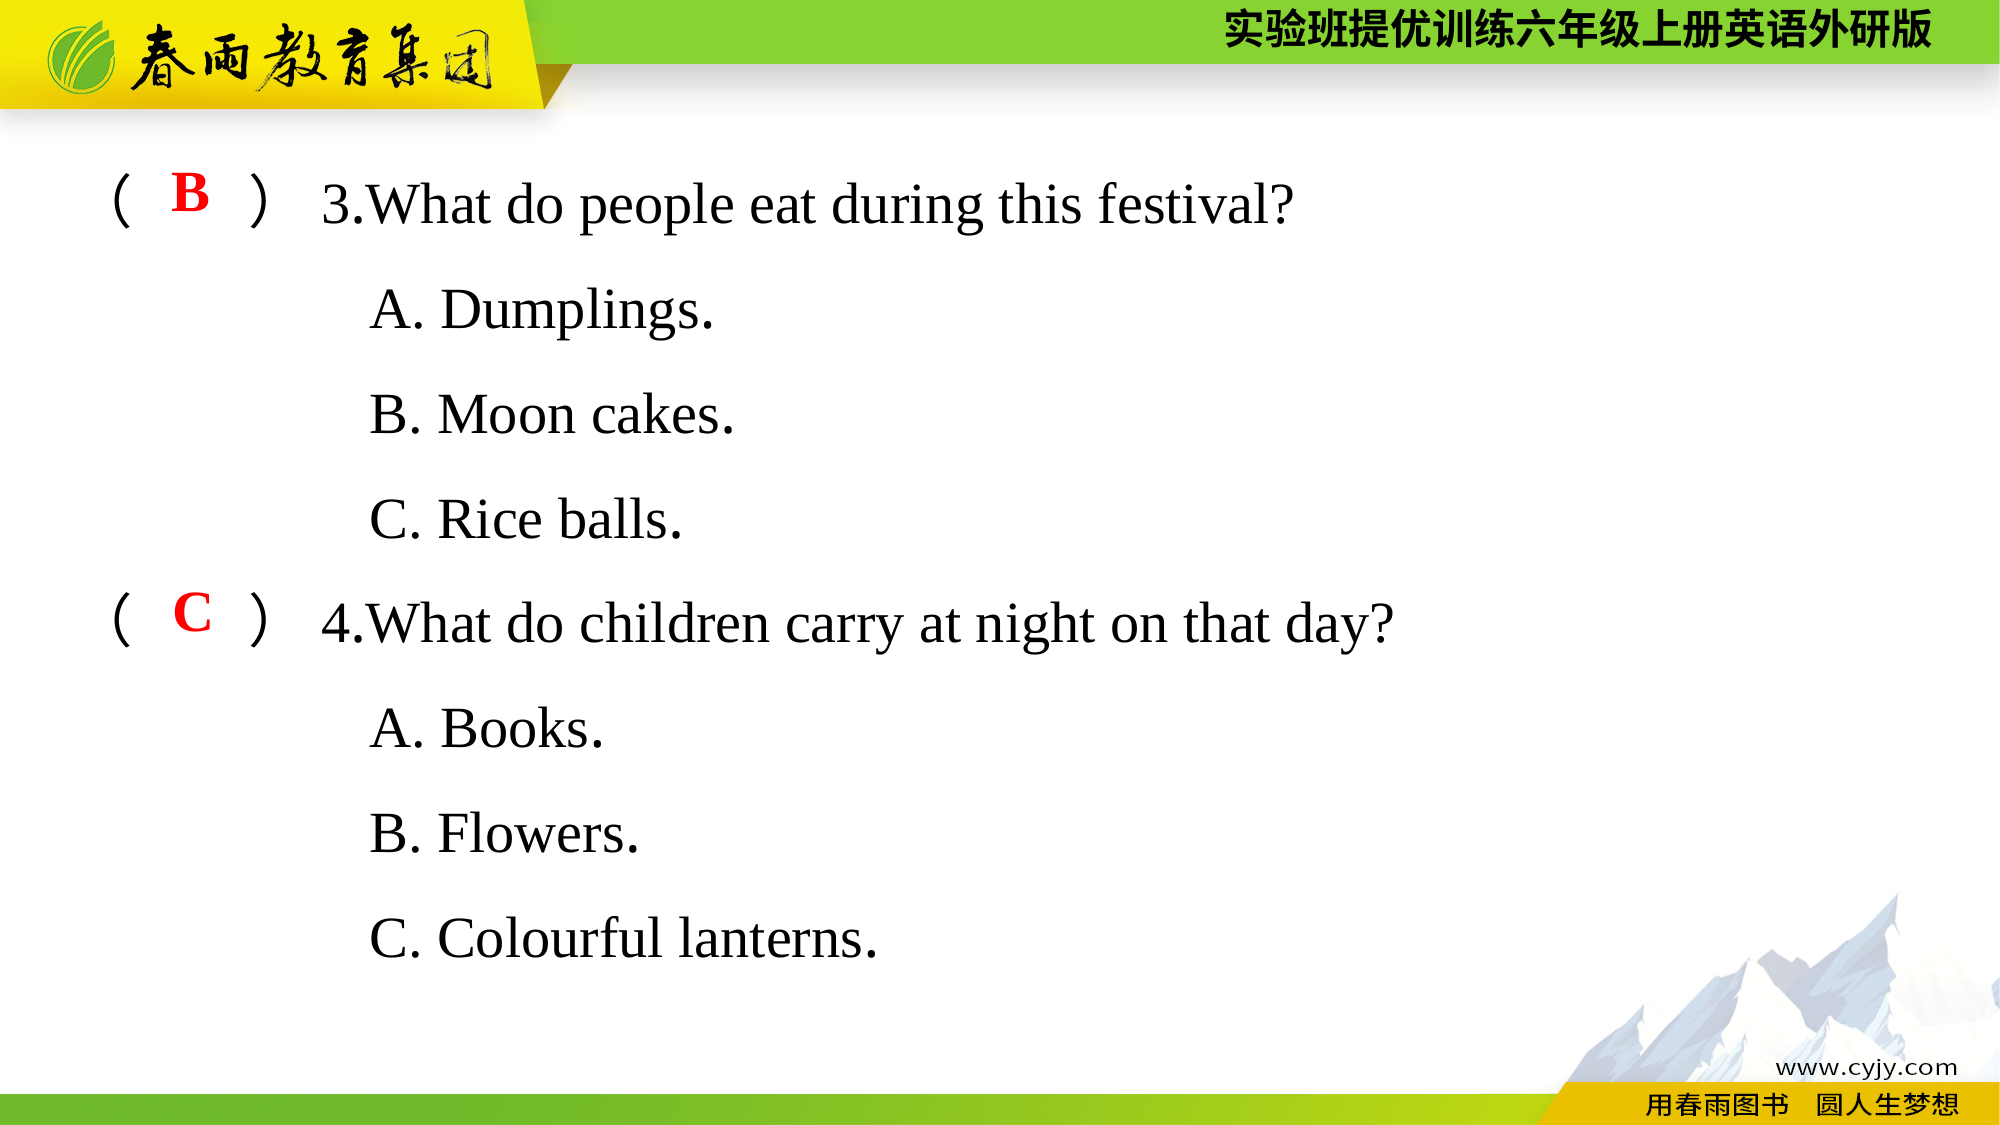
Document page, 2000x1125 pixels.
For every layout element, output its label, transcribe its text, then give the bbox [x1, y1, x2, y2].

text_box B [157, 146, 226, 231]
picture [0, 0, 2000, 1125]
list （ ）3.What do people eat during this festival? A. Dumplings. B. Moon cakes. C. Rice balls. （ ）4.What do children carry at night on that day? A. Books. B. Flowers. C. Colourful lanterns. [59, 122, 1944, 986]
text_box C [157, 565, 229, 651]
